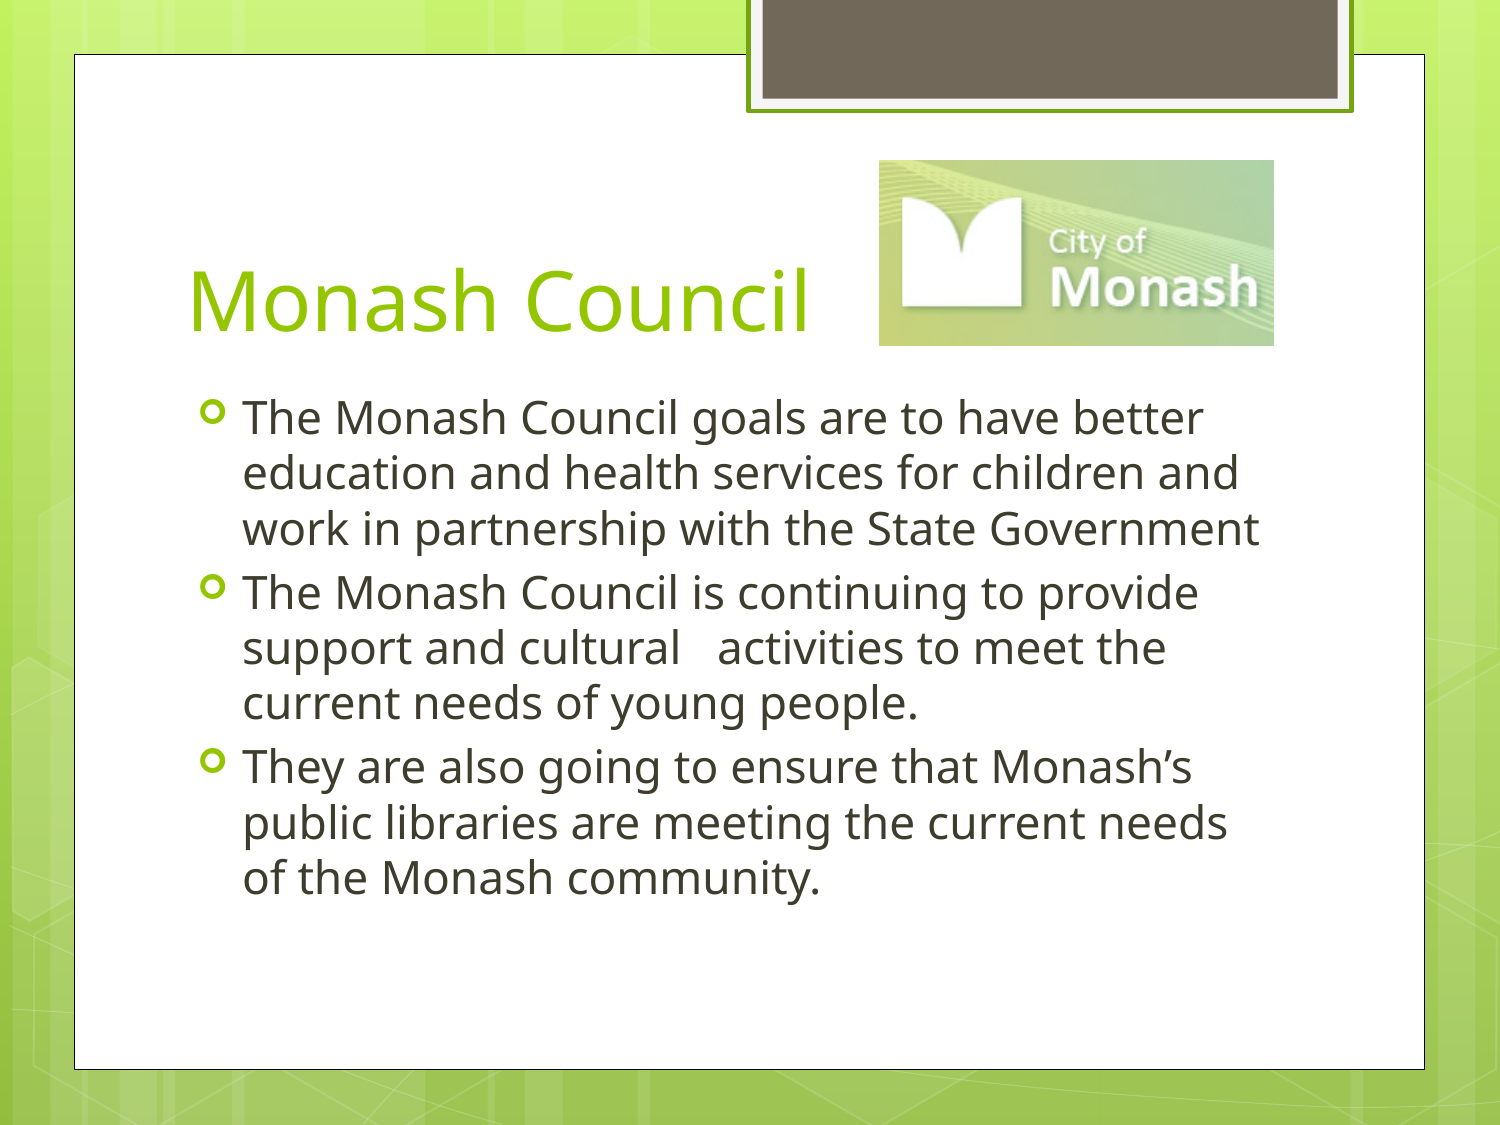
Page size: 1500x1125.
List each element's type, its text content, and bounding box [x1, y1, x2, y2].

title Monash Council [171, 168, 1324, 357]
list The Monash Council goals are to have better education and health services for children and work in partnership with the State Government The Monash Council is continuing to provide support and cultural activities to meet the current needs of young people. They are also going to ensure that Monash’s public libraries are meeting the current needs of the Monash community. [171, 381, 1283, 957]
picture [879, 160, 1274, 346]
